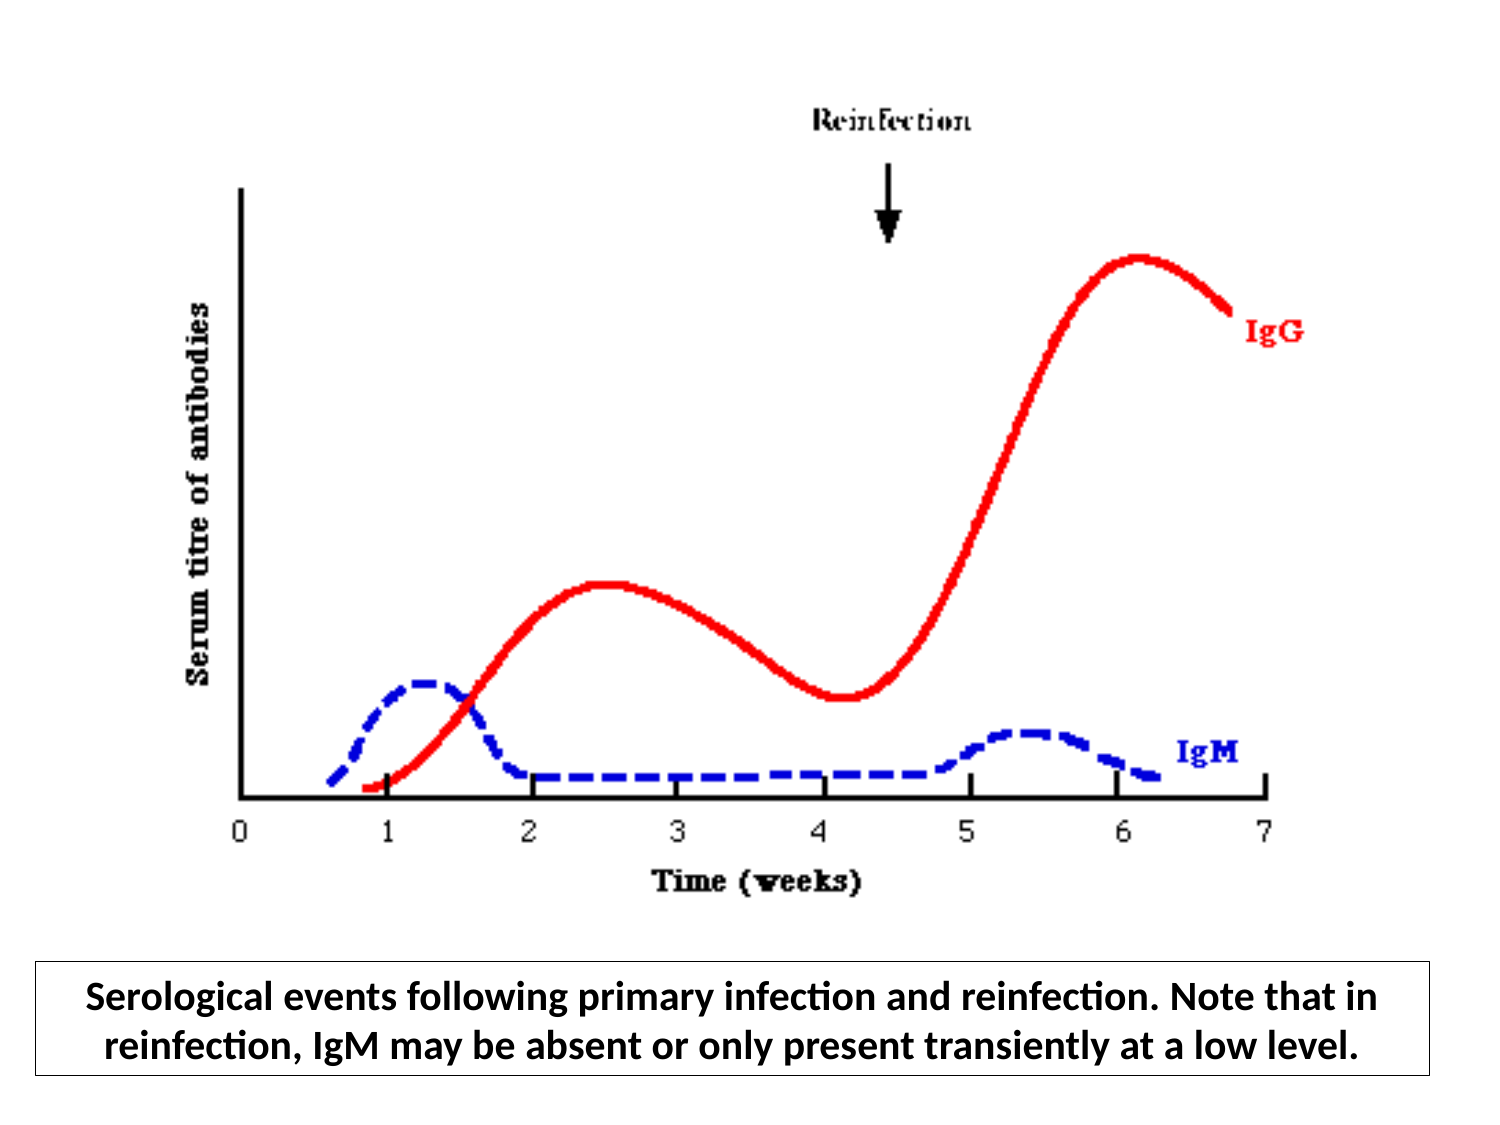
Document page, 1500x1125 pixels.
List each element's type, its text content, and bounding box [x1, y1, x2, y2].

text_box Serological events following primary infection and reinfection. Note that in reinfection, IgM may be absent or only present transiently at a low level. [35, 960, 1430, 1076]
picture [140, 46, 1360, 939]
